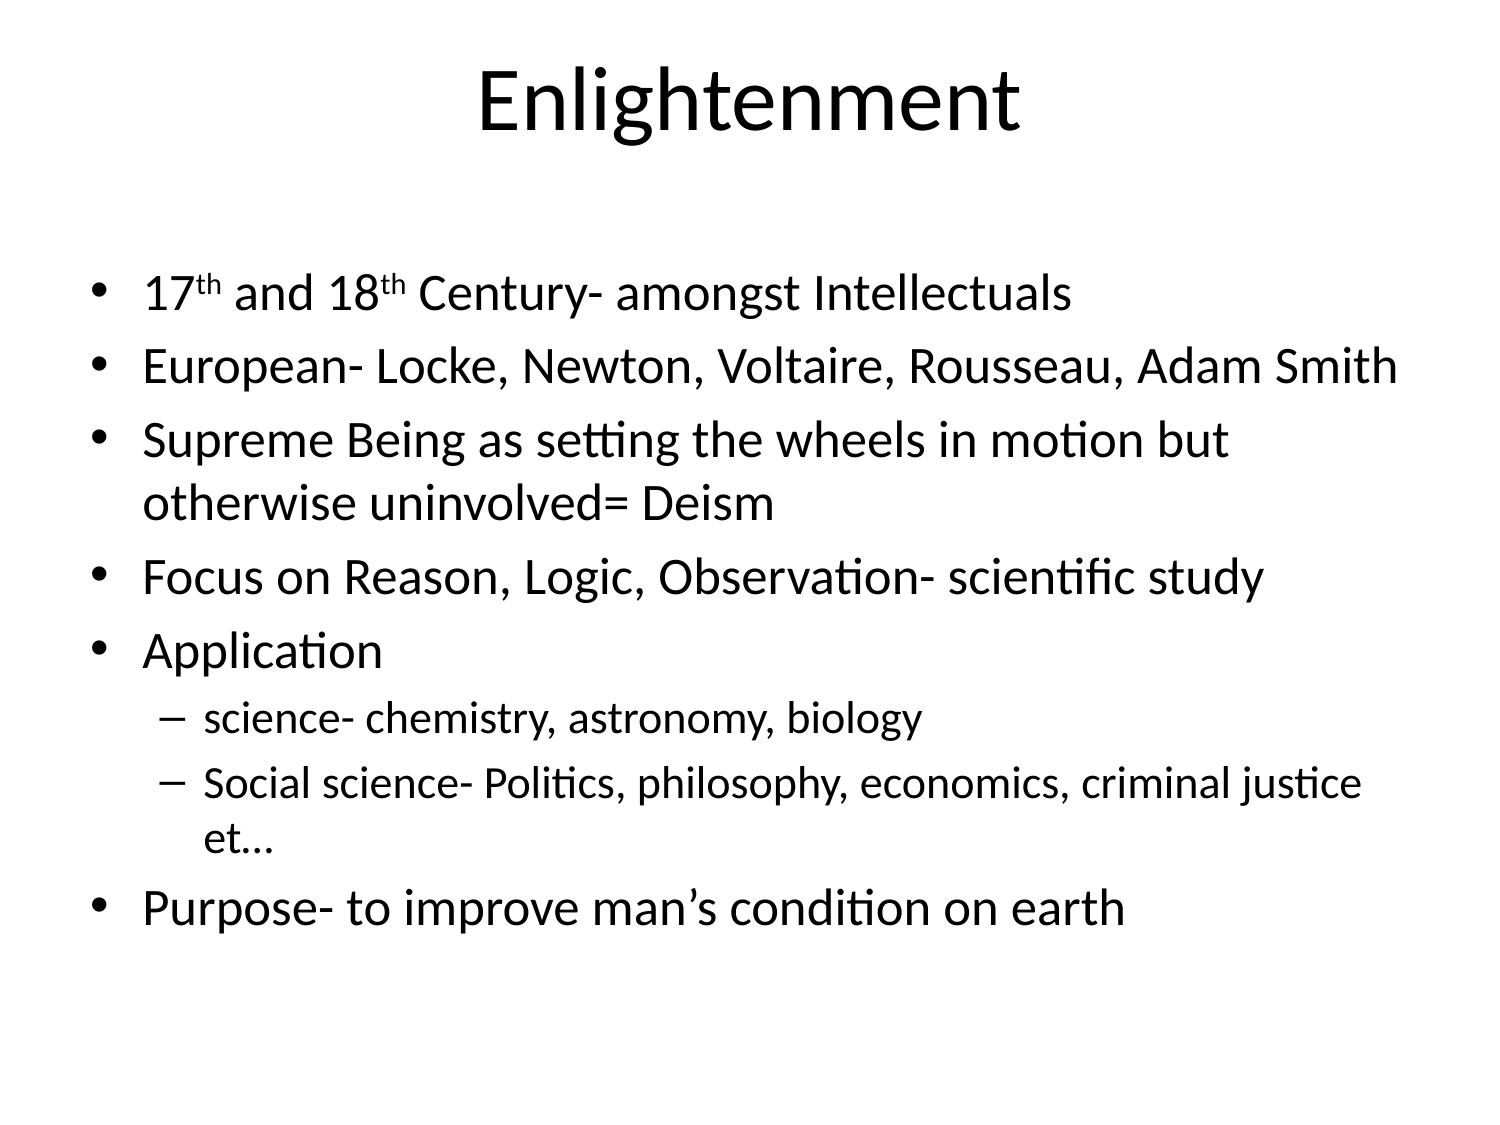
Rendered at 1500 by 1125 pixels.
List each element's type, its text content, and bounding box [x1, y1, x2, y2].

list 17th and 18th Century- amongst Intellectuals European- Locke, Newton, Voltaire, Rousseau, Adam Smith Supreme Being as setting the wheels in motion but otherwise uninvolved= Deism Focus on Reason, Logic, Observation- scientific study Application science- chemistry, astronomy, biology Social science- Politics, philosophy, economics, criminal justice et… Purpose- to improve man’s condition on earth [75, 249, 1425, 993]
title Enlightenment [75, 0, 1425, 188]
